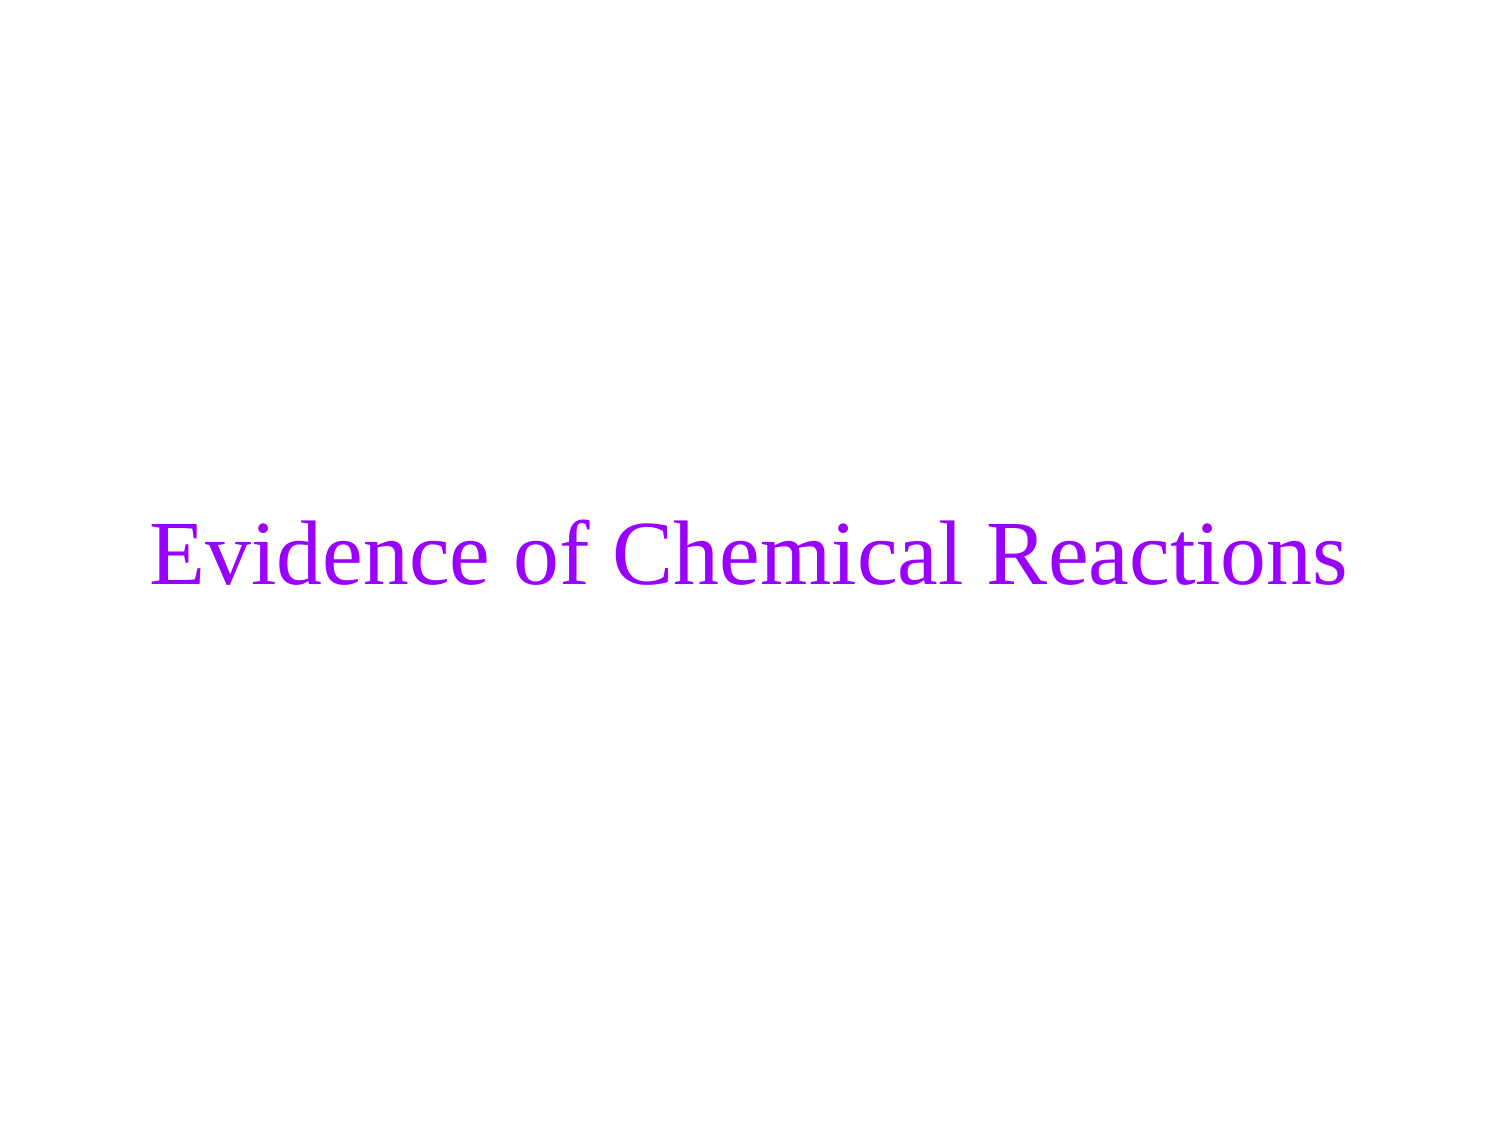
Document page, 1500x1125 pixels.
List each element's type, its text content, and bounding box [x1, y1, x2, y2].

text_box Evidence of Chemical Reactions [112, 454, 1388, 642]
